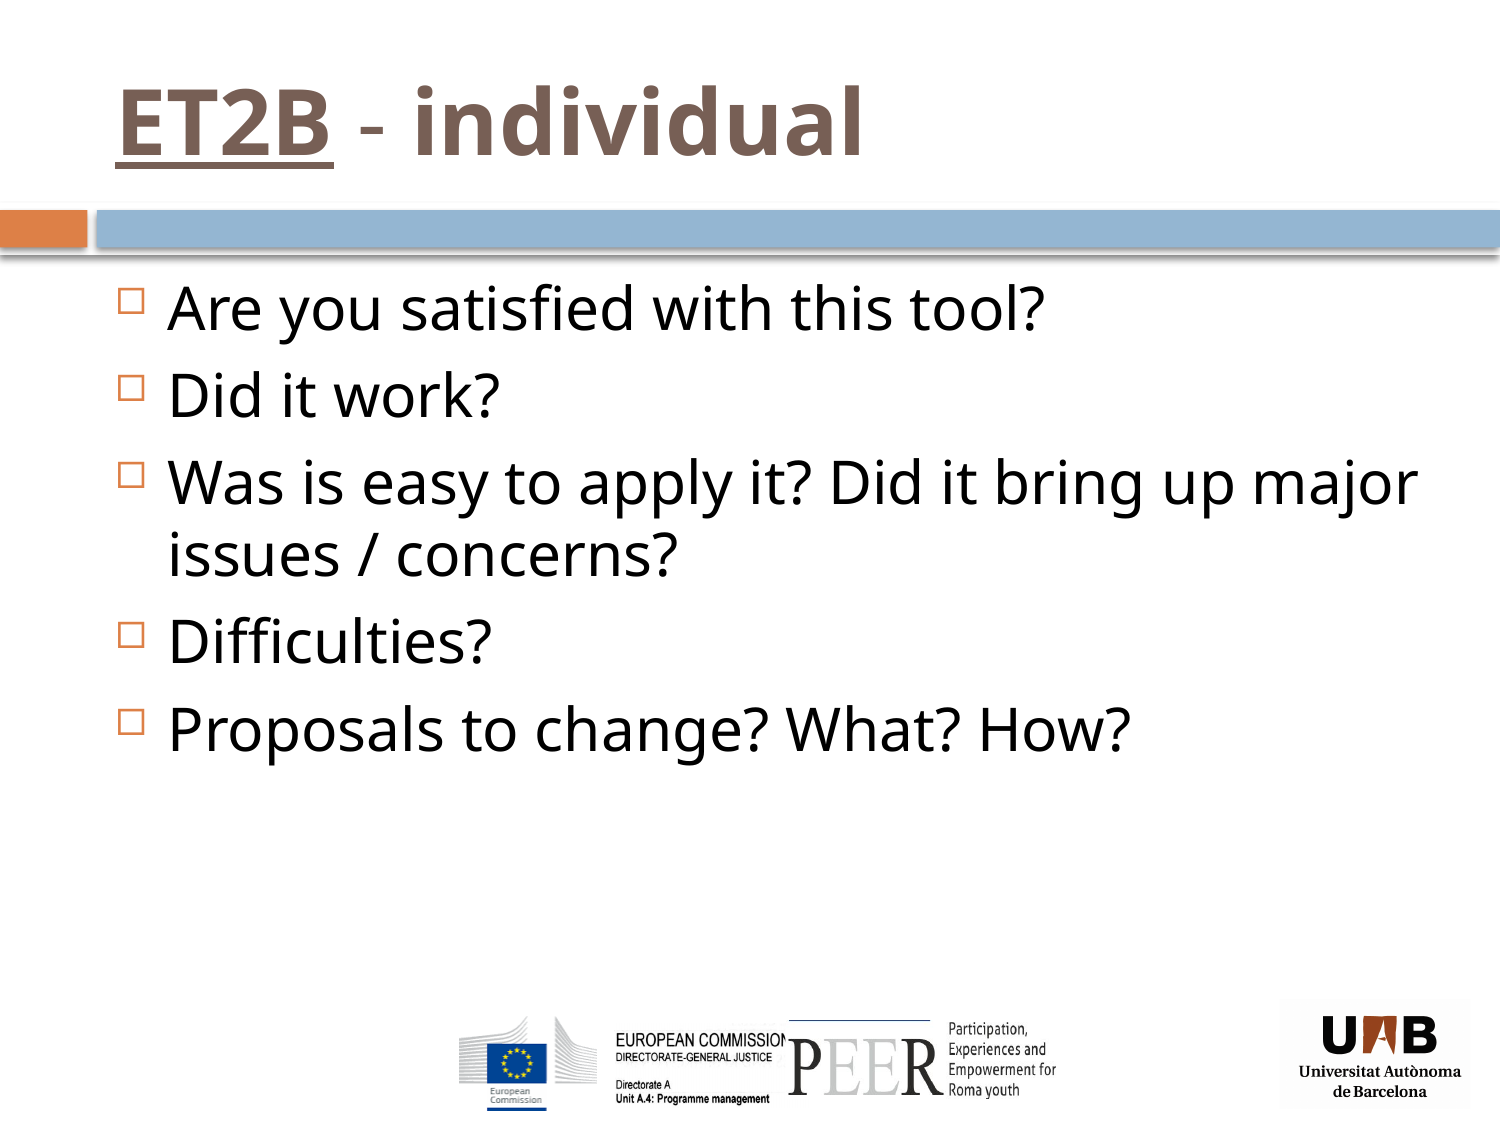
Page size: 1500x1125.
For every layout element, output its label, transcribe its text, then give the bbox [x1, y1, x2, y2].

picture [785, 1020, 1057, 1099]
picture [1279, 999, 1471, 1109]
picture [459, 1016, 597, 1111]
title ET2B - individual [100, 37, 1438, 200]
list Are you satisfied with this tool? Did it work? Was is easy to apply it? Did it bring up major issues / concerns? Difficulties? Proposals to change? What? How? [100, 262, 1438, 1000]
